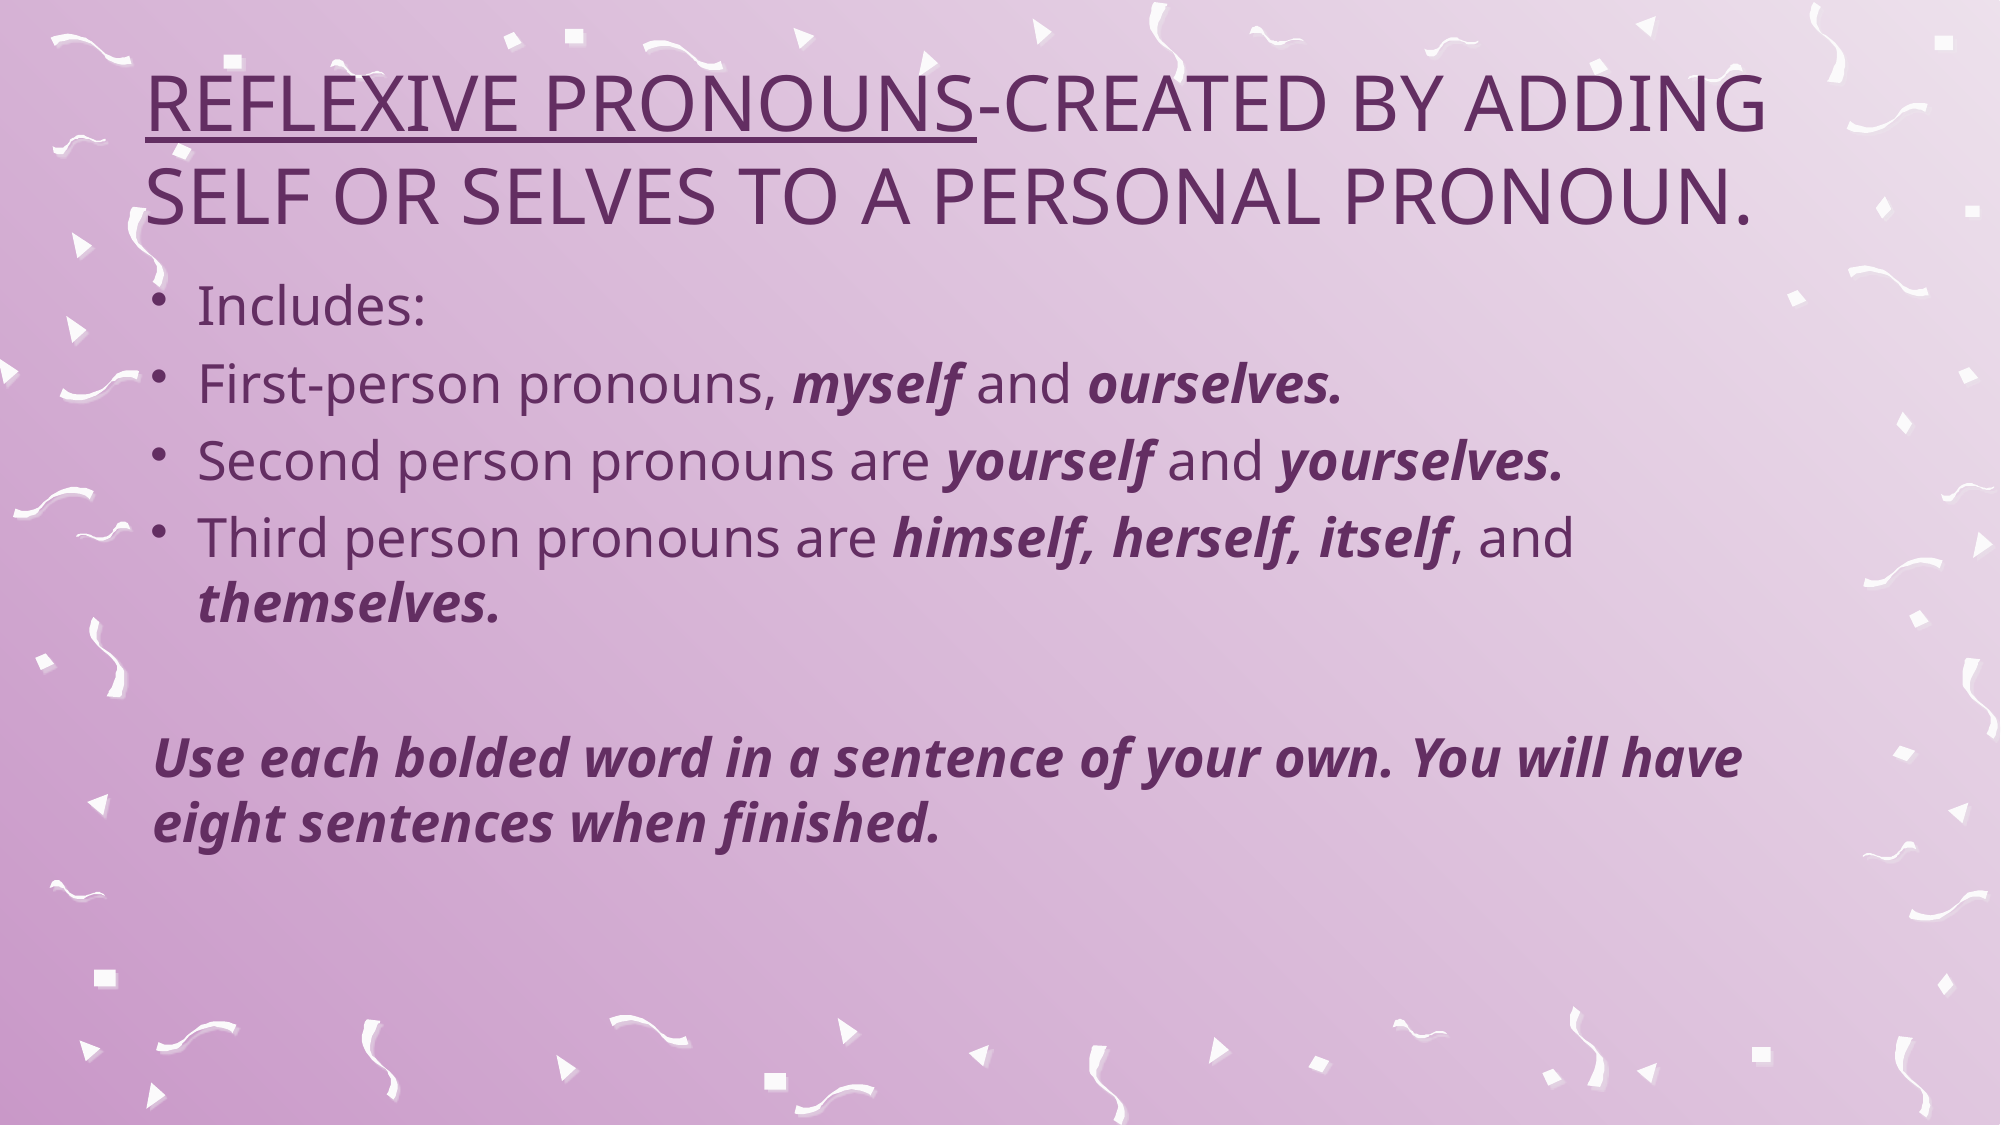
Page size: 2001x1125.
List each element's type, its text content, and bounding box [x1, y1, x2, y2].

list Includes: First-person pronouns, myself and ourselves. Second person pronouns are yourself and yourselves. Third person pronouns are himself, herself, itself, and themselves. Use each bolded word in a sentence of your own. You will have eight sentences when finished. [137, 264, 1863, 1012]
title Reflexive Pronouns-Created by adding self or selves to a personal pronoun. [137, 52, 1863, 240]
